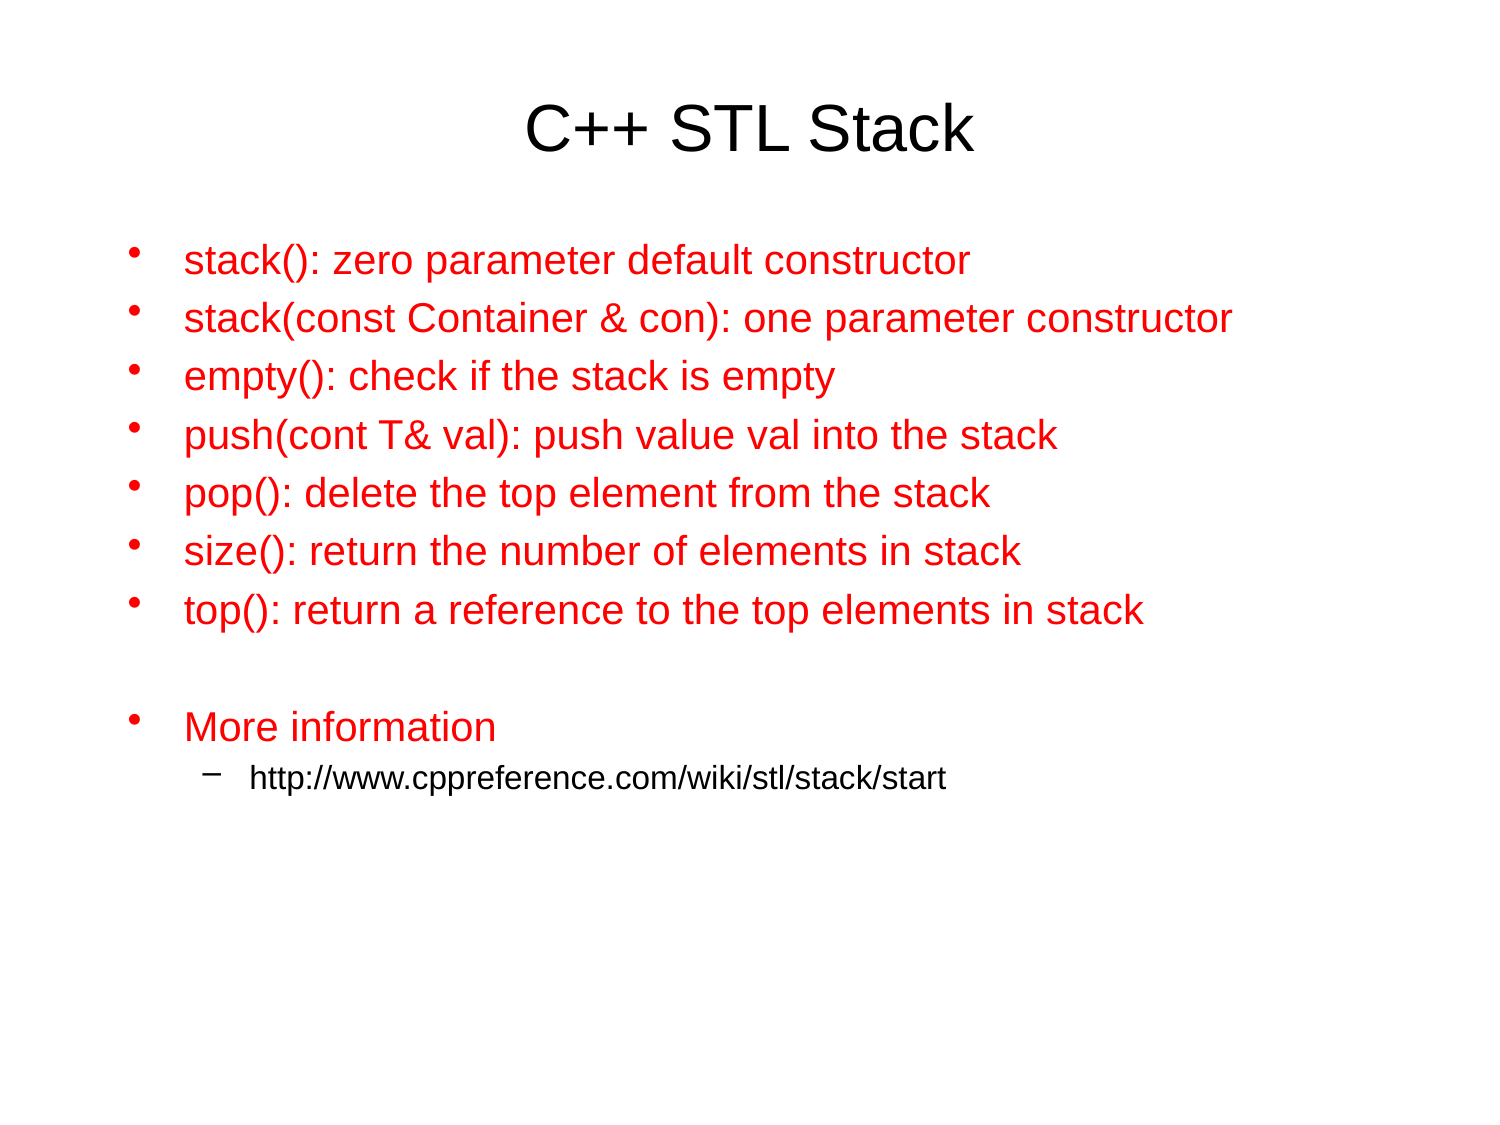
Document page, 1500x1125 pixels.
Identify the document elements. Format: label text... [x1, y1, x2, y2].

list stack(): zero parameter default constructor stack(const Container & con): one parameter constructor empty(): check if the stack is empty push(cont T& val): push value val into the stack pop(): delete the top element from the stack size(): return the number of elements in stack top(): return a reference to the top elements in stack More information http://www.cppreference.com/wiki/stl/stack/start [112, 224, 1388, 1001]
title C++ STL Stack [112, 62, 1388, 188]
